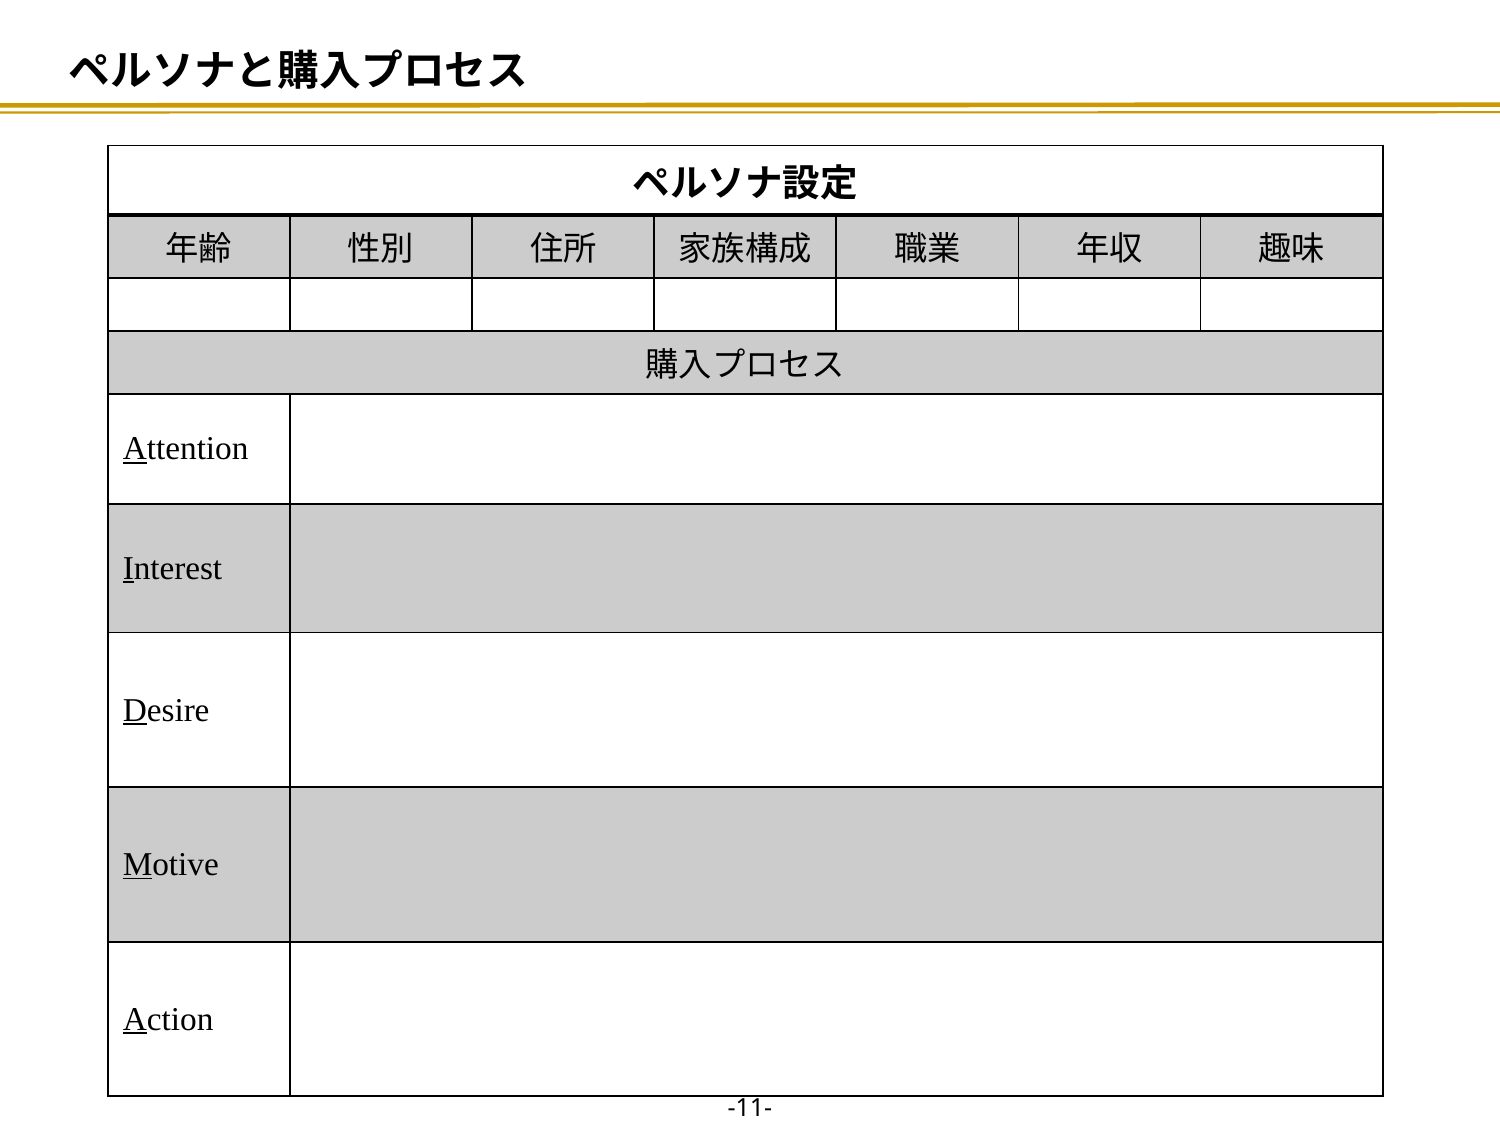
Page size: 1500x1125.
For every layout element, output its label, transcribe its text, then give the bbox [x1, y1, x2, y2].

table_cell 購入プロセス [109, 332, 1382, 393]
table_cell [1019, 279, 1200, 330]
table_cell [291, 505, 1382, 632]
table_cell [291, 943, 1382, 1095]
table_cell [291, 633, 1382, 786]
table_cell 住所 [473, 217, 653, 277]
table_cell Motive [109, 788, 289, 941]
table_cell [291, 788, 1382, 941]
table_cell Desire [109, 633, 289, 786]
table_cell Attention [109, 395, 289, 503]
title ペルソナと購入プロセス [53, 12, 1330, 126]
table_cell Interest [109, 505, 289, 632]
table_cell Action [109, 943, 289, 1095]
table_cell [109, 279, 289, 330]
table_cell [291, 395, 1382, 503]
slide_number -10- [593, 1053, 907, 1110]
table_cell [655, 279, 835, 330]
table_cell 家族構成 [655, 217, 835, 277]
table_header ペルソナ設定 [109, 146, 1382, 213]
table_cell [837, 279, 1018, 330]
table_cell 趣味 [1201, 217, 1382, 277]
table_cell [473, 279, 653, 330]
table_cell 職業 [837, 217, 1018, 277]
table_cell [291, 279, 471, 330]
footer [939, 1053, 1416, 1110]
table_cell [1201, 279, 1382, 330]
table_cell 年齢 [109, 217, 289, 277]
table_cell 年収 [1019, 217, 1200, 277]
table_cell 性別 [291, 217, 471, 277]
